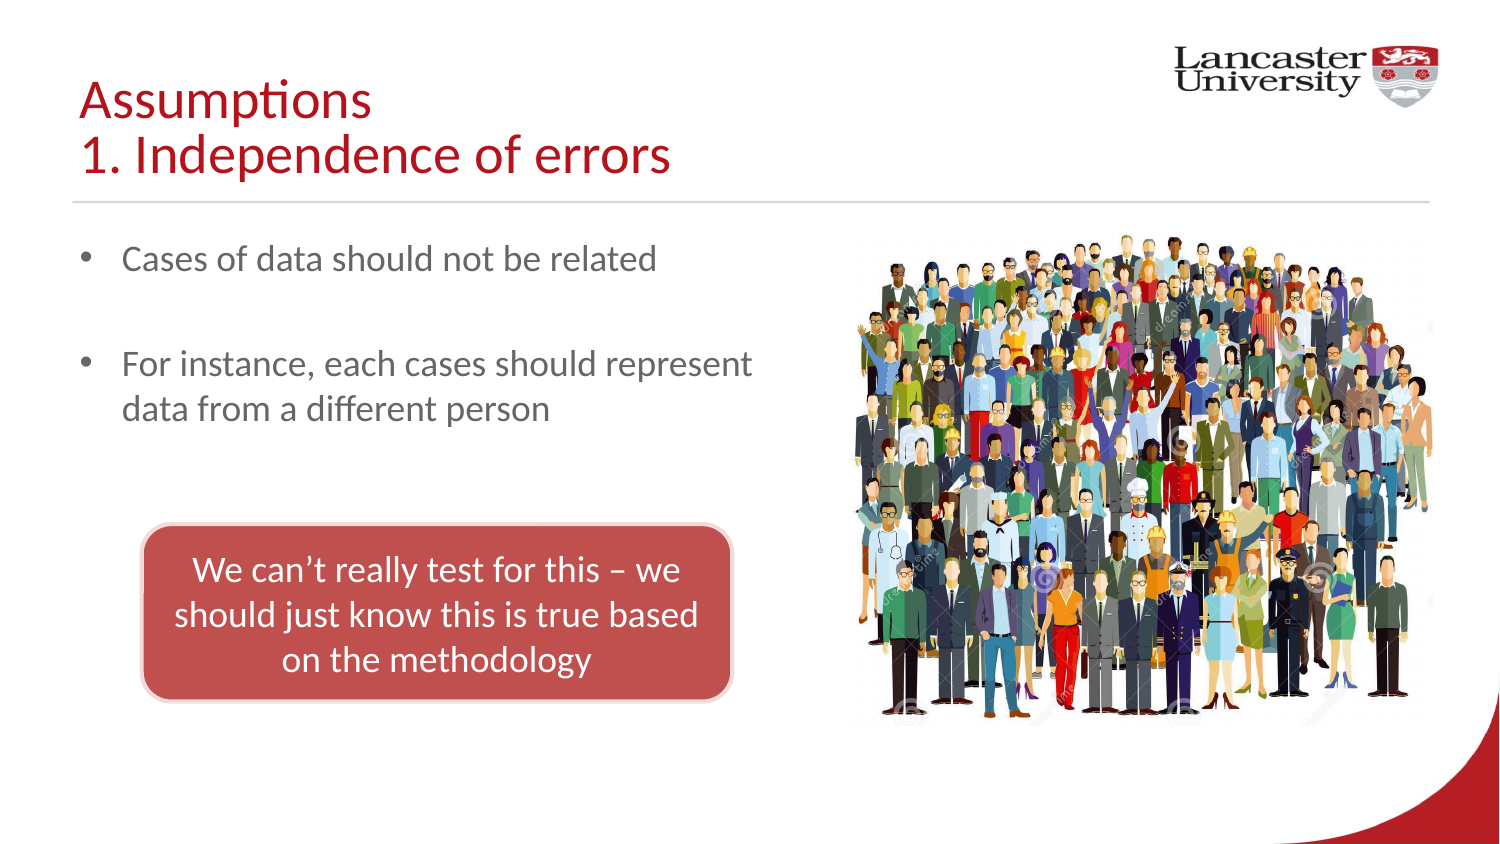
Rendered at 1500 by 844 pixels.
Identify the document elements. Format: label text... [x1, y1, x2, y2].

title Assumptions 1. Independence of errors [64, 67, 1081, 210]
picture [0, 0, 1500, 844]
text_box We can’t really test for this – we should just know this is true based on the methodology [139, 521, 735, 704]
list Cases of data should not be related For instance, each cases should represent data from a different person [64, 226, 809, 812]
